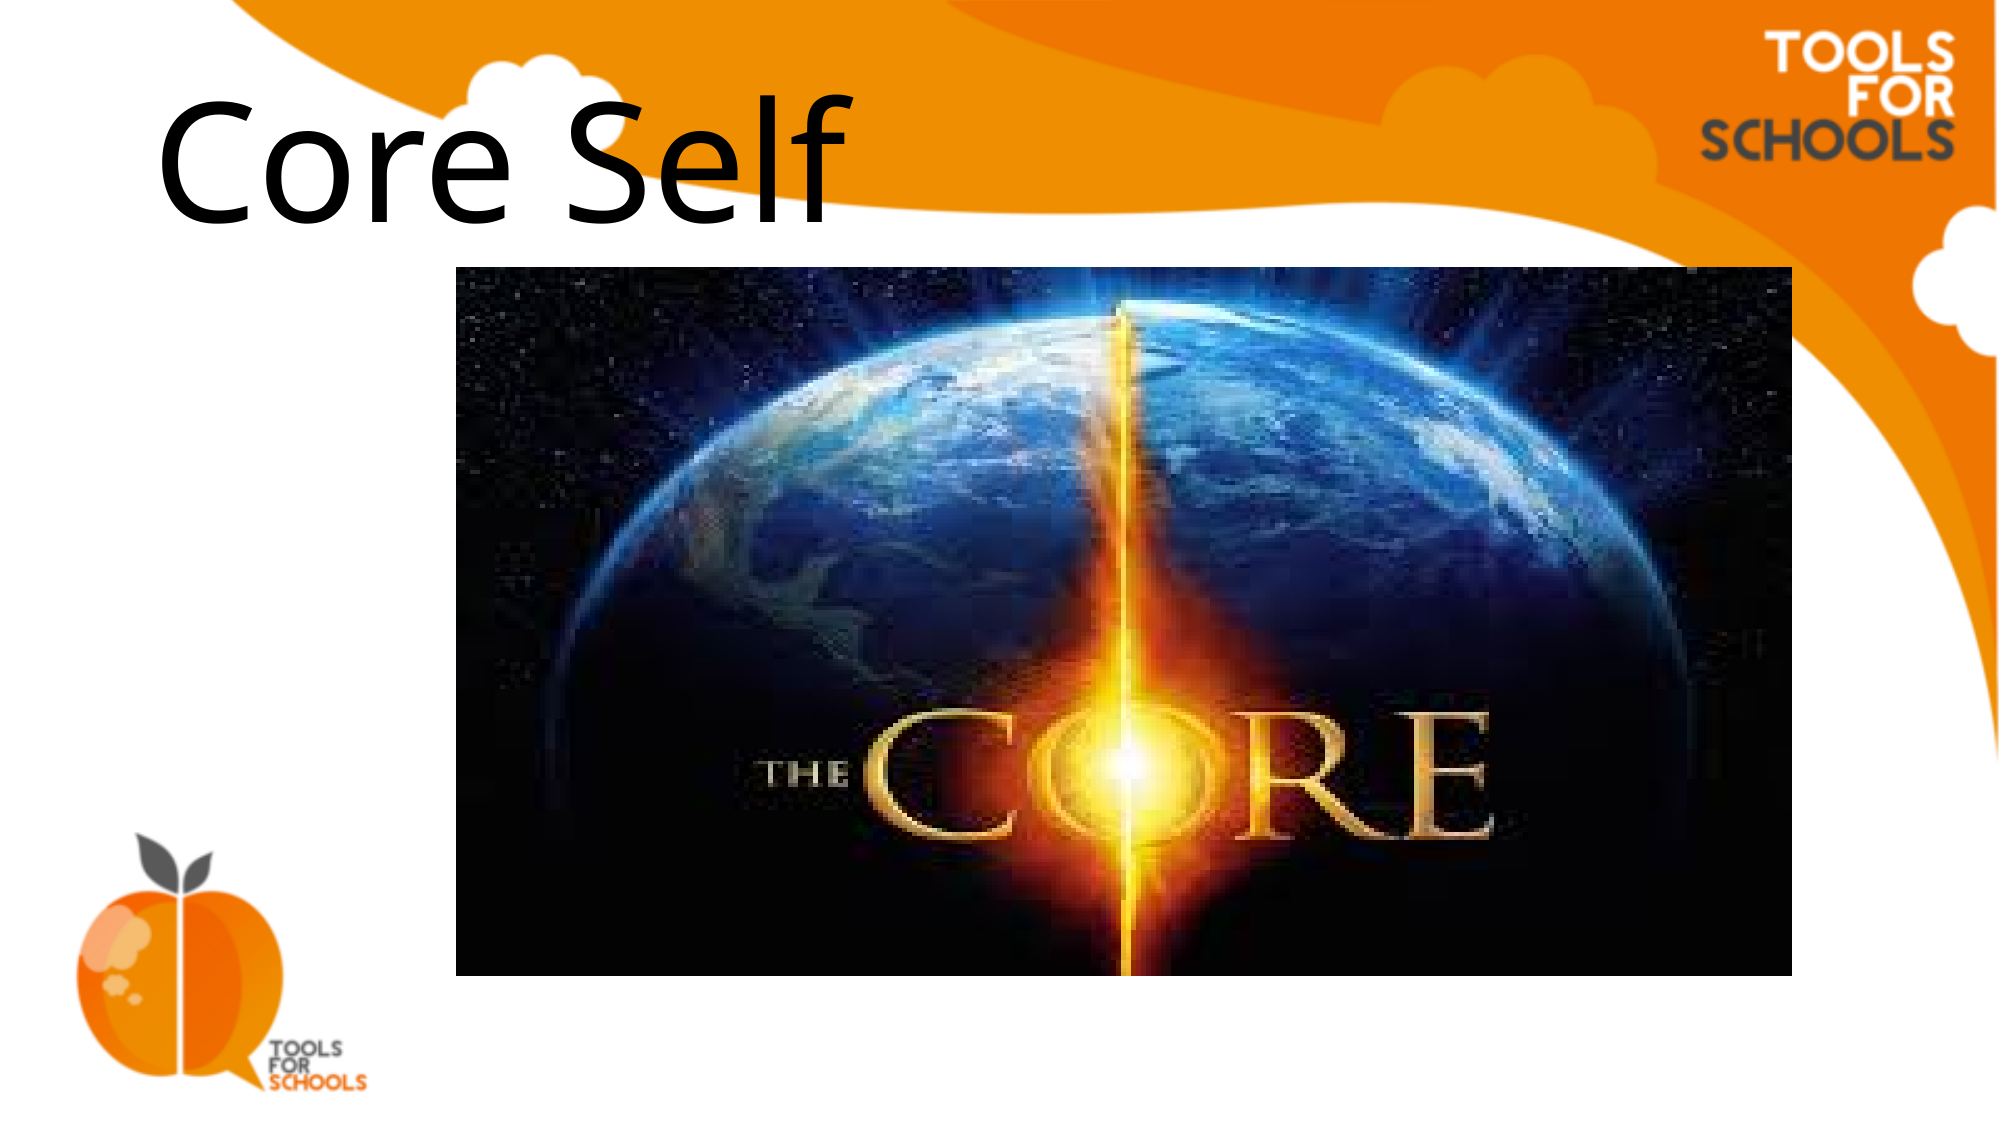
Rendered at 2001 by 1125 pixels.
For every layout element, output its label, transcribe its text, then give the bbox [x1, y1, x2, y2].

picture [0, 0, 2001, 1125]
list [456, 267, 1792, 976]
title Core Self [137, 59, 1863, 278]
